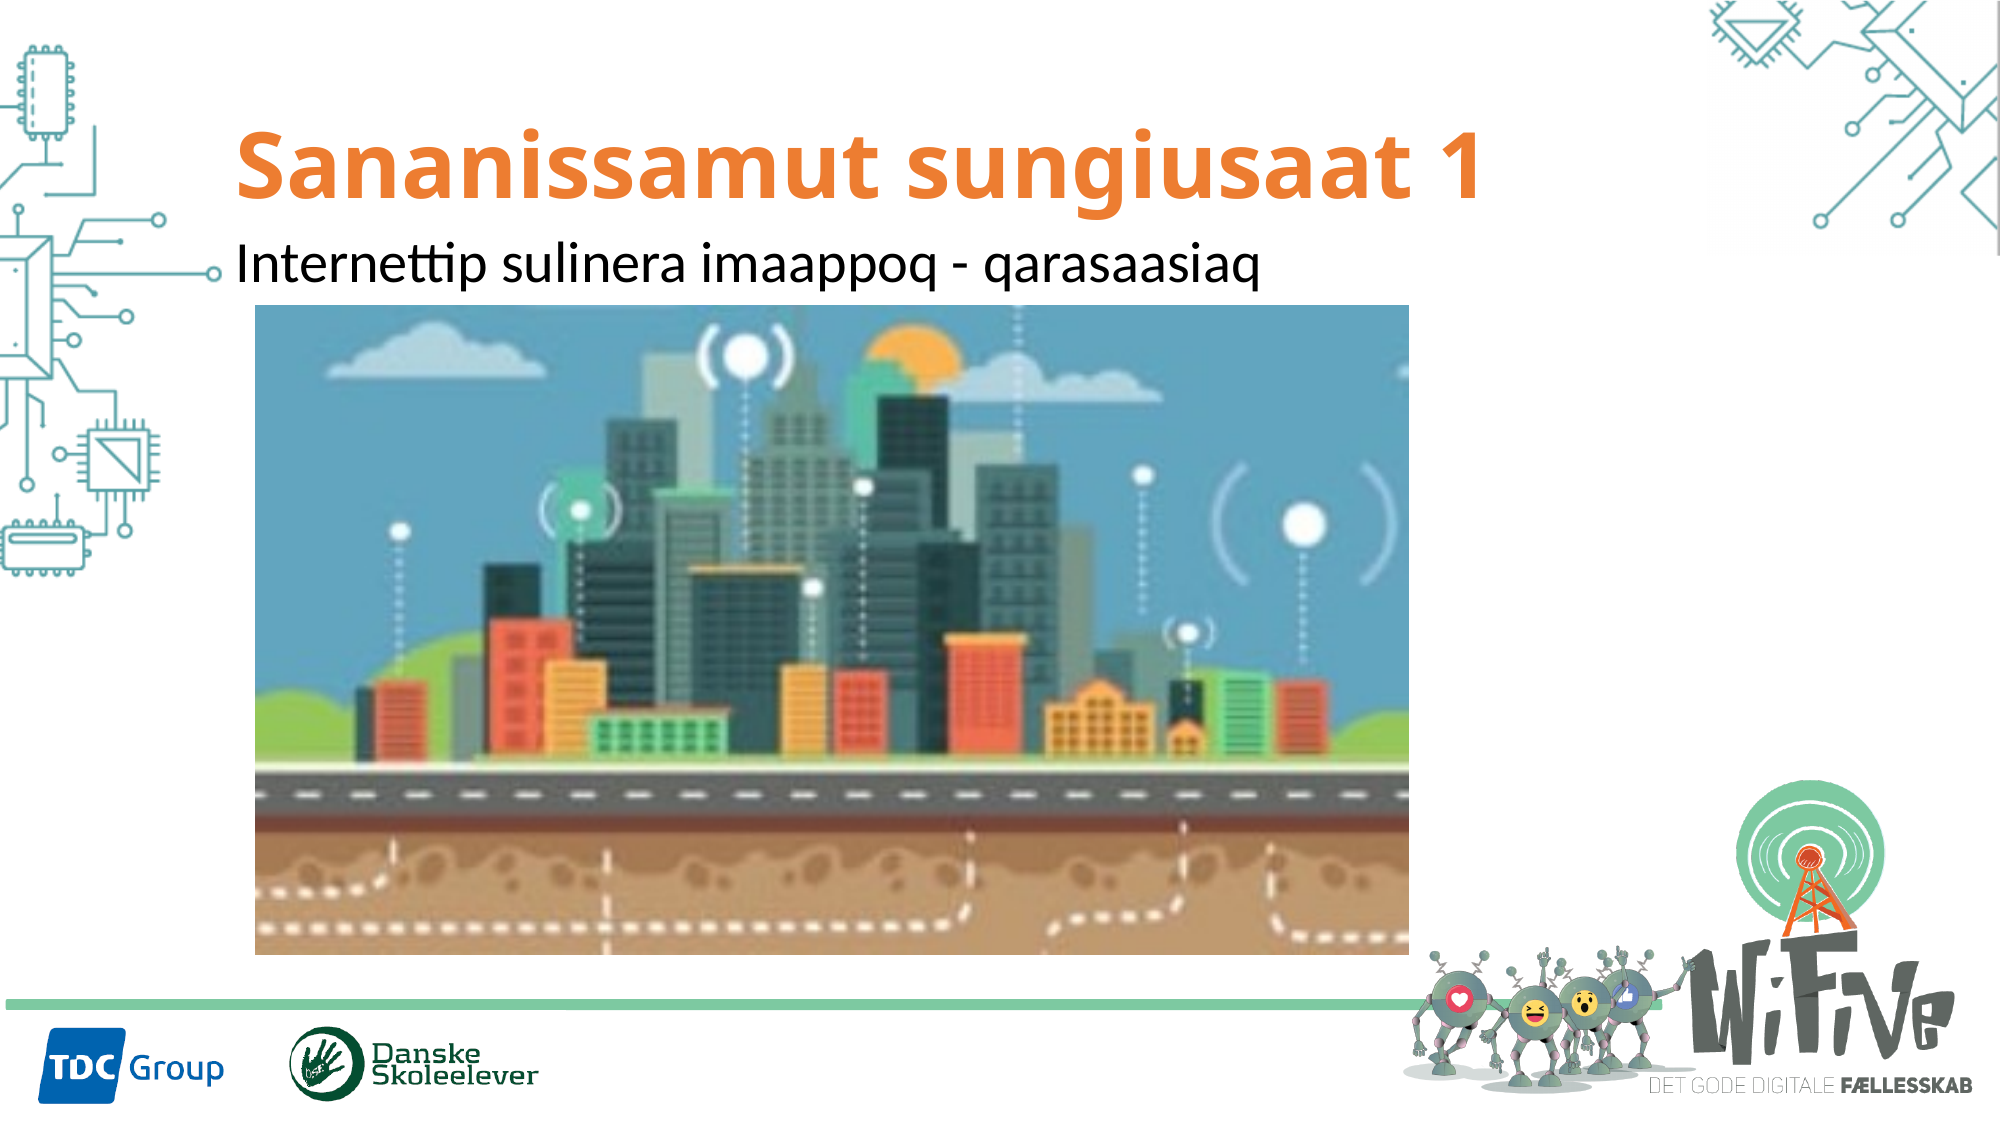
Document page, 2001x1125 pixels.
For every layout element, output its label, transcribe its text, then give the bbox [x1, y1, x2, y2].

title Sananissamut sungiusaat 1 [220, 59, 1946, 225]
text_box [254, 305, 1410, 956]
list Internettip sulinera imaappoq - qarasaasiaq [220, 225, 1946, 306]
picture [1341, 755, 1984, 1125]
picture [1708, 1, 1999, 255]
picture [0, 0, 233, 605]
picture [0, 1010, 566, 1116]
